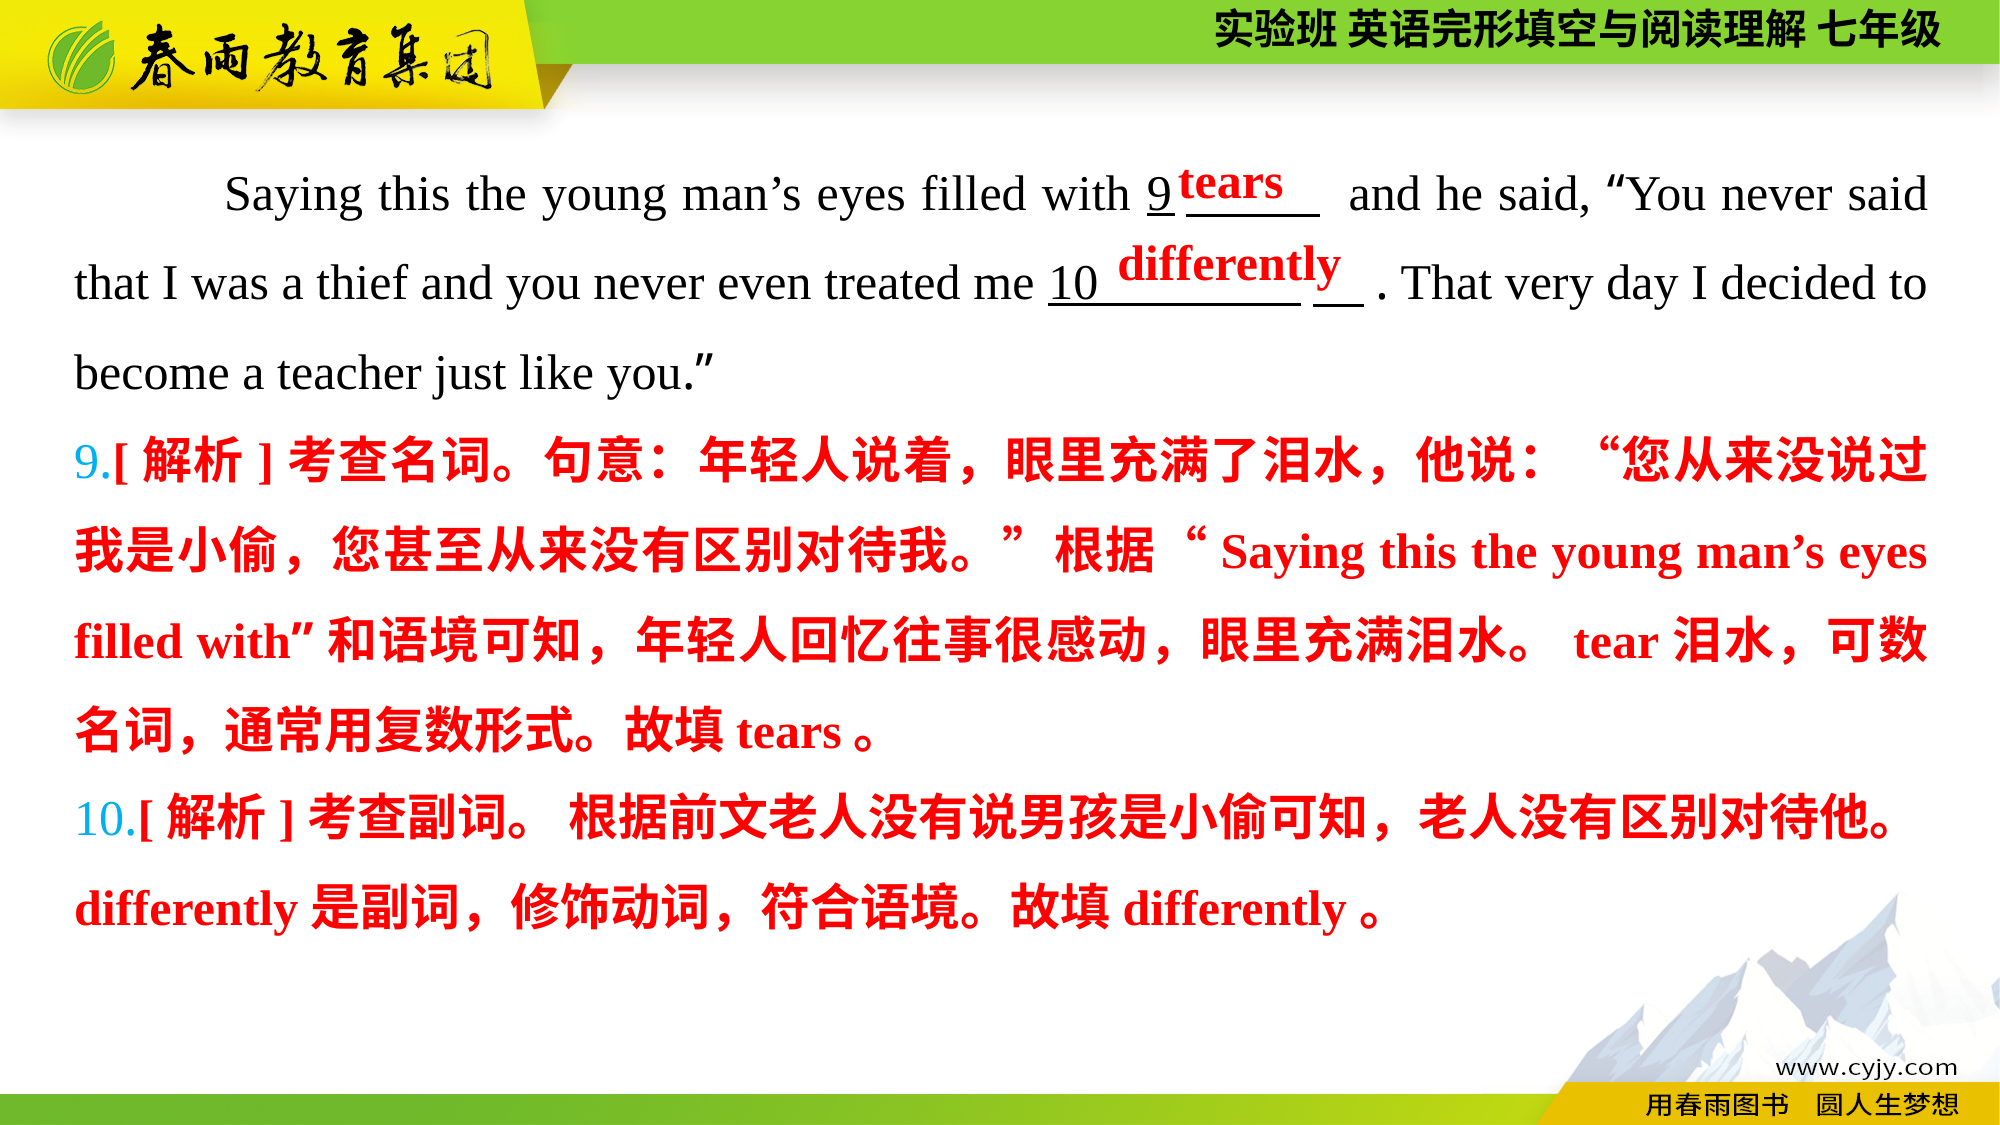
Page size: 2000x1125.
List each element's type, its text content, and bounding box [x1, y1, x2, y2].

text_box 9.[解析]考查名词。句意：年轻人说着，眼里充满了泪水，他说：“您从来没说过我是小偷，您甚至从来没有区别对待我。”根据“Saying this the young man’s eyes filled with”和语境可知，年轻人回忆往事很感动，眼里充满泪水。tear泪水，可数名词，通常用复数形式。故填tears。 [59, 391, 1944, 747]
text_box 10.[解析]考查副词。 根据前文老人没有说男孩是小偷可知，老人没有区别对待他。differently是副词，修饰动词，符合语境。故填differently。 [59, 747, 1944, 943]
list Saying this the young man’s eyes filled with 9 and he said, “You never said that I was a thief and you never even treated me 10 . That very day I decided to become a teacher just like you.” [59, 122, 1944, 391]
picture [0, 0, 2000, 1125]
text_box differently [1102, 223, 1357, 299]
text_box tears [1163, 141, 1299, 216]
